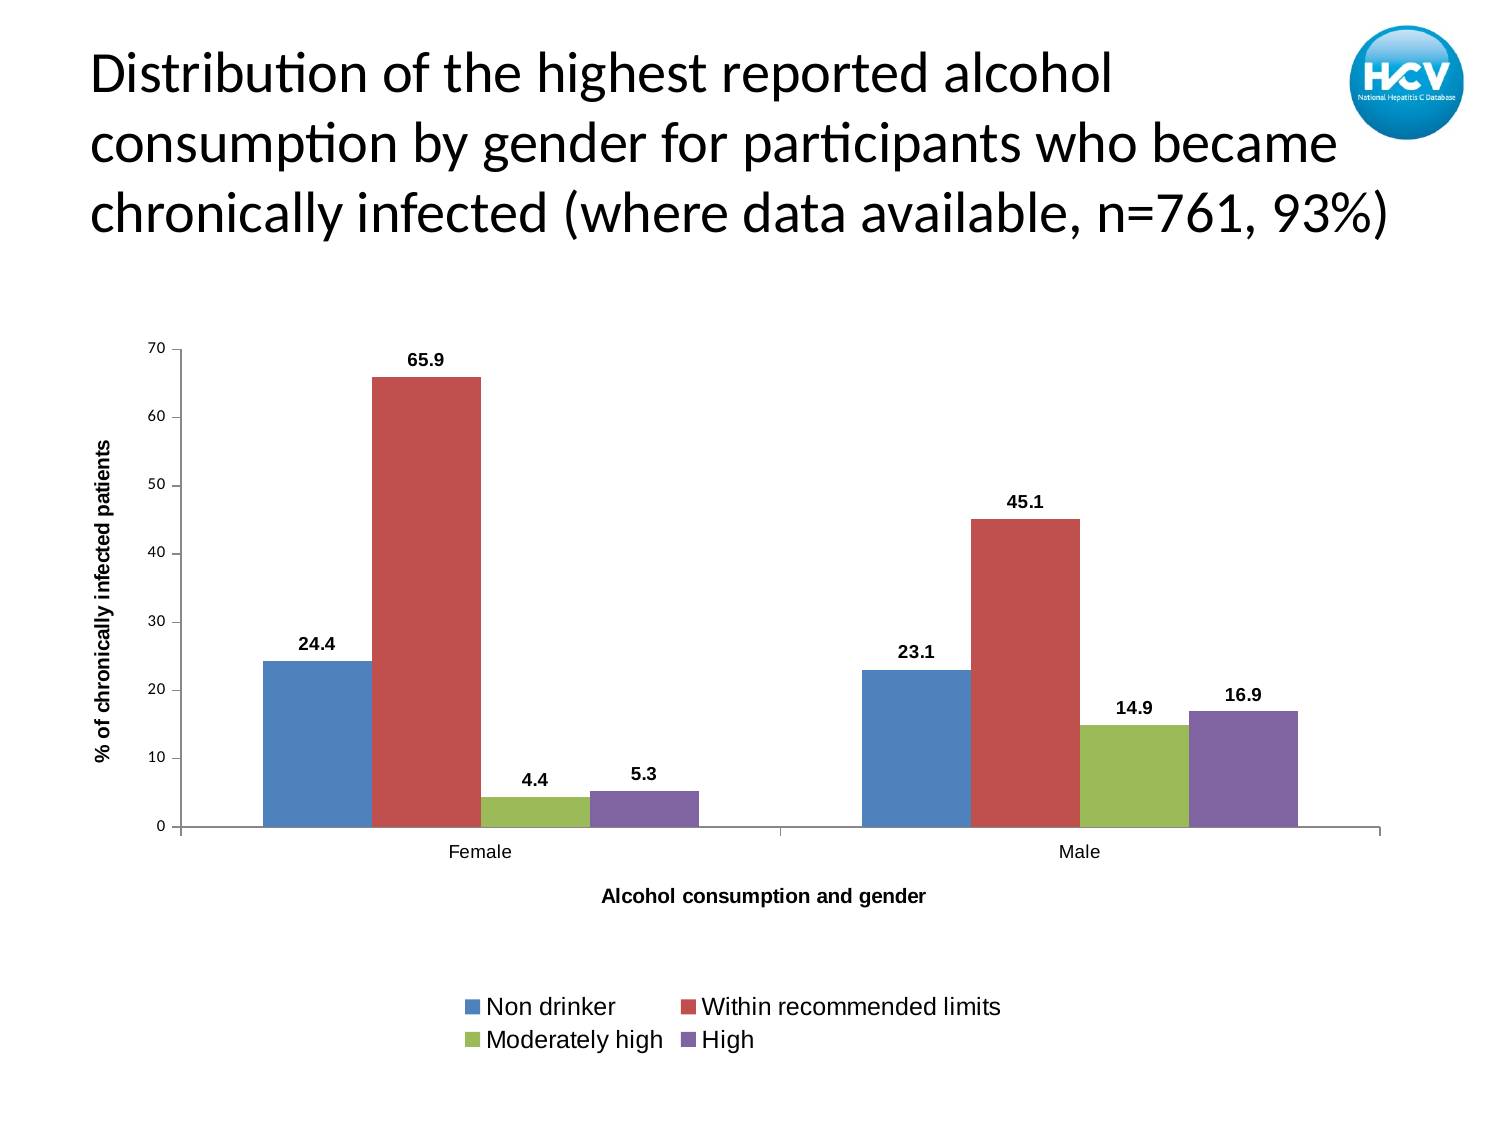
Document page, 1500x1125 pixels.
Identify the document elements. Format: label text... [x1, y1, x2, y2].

picture [1347, 23, 1466, 142]
title Distribution of the highest reported alcohol consumption by gender for participants who became chronically infected (where data available, n=761, 93%) [75, 45, 1425, 233]
chart [58, 316, 1409, 1060]
